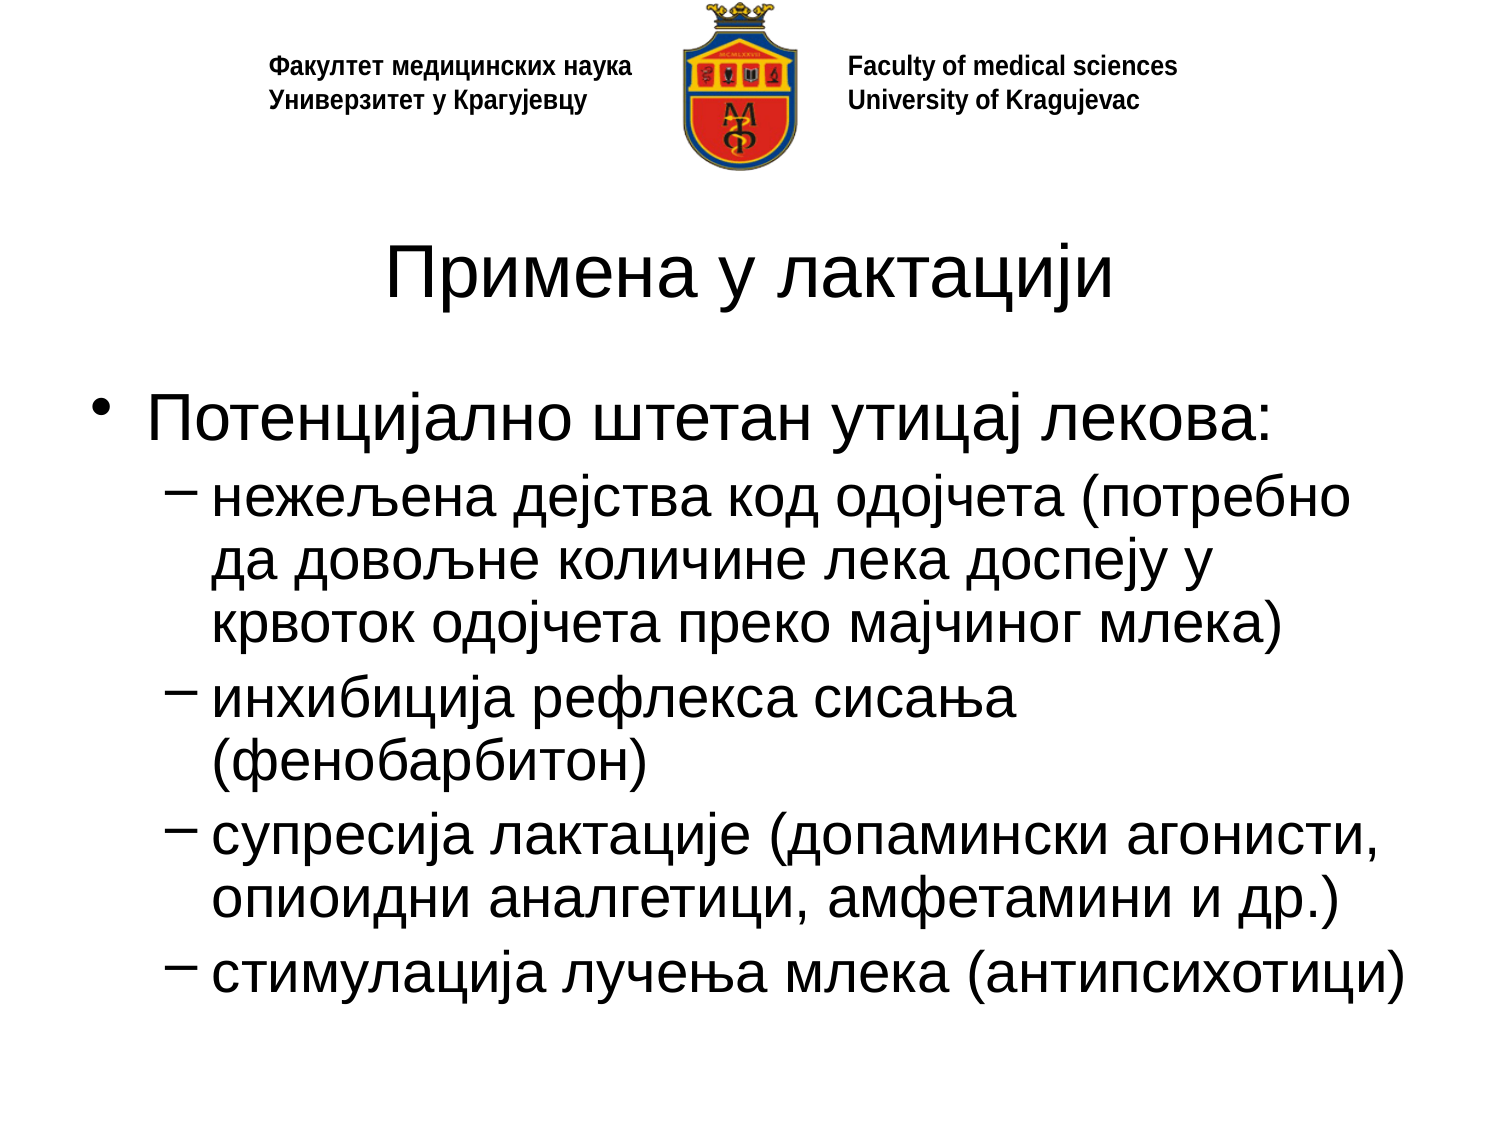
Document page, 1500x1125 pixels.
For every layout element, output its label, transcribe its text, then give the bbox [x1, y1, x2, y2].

list Потенцијално штетан утицај лекова: нежељена дејства код одојчета (потребно да довољне количине лека доспеју у крвоток одојчета преко мајчиног млека) инхибиција рефлекса сисања (фенобарбитон) супресија лактације (допамински агонисти, опиоидни аналгетици, амфетамини и др.) стимулација лучења млека (антипсихотици) [74, 374, 1426, 1118]
title Примена у лактацији [74, 173, 1426, 362]
